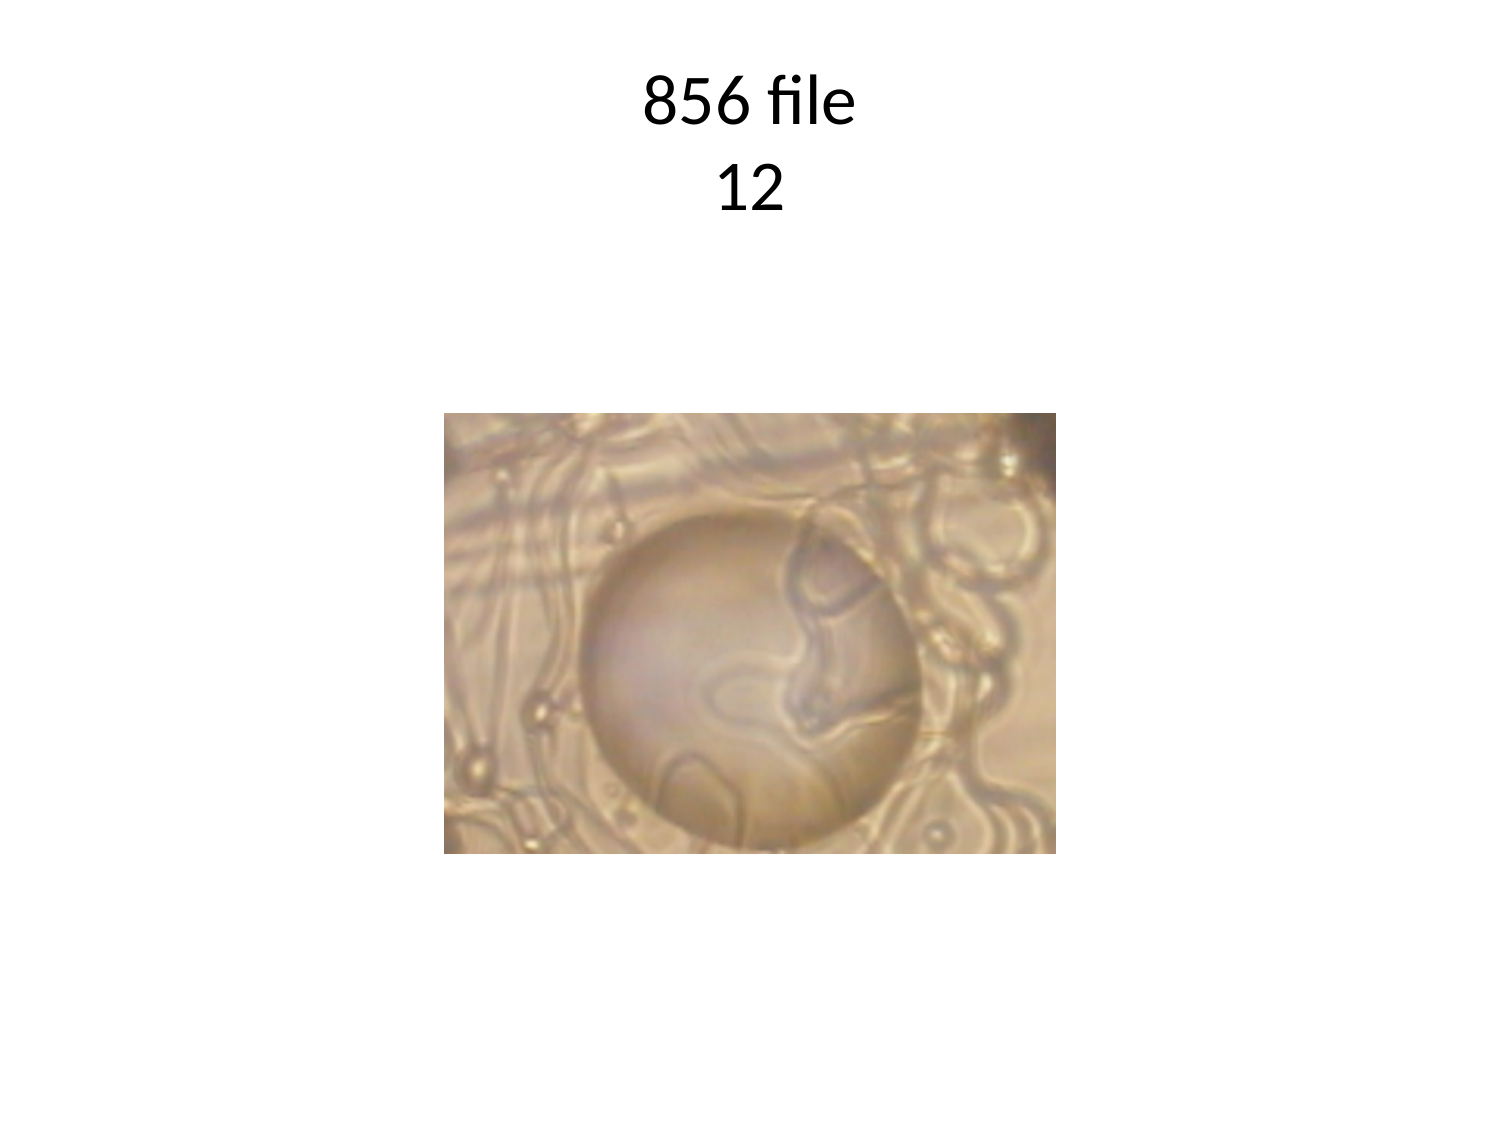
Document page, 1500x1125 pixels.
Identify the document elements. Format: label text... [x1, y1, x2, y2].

title 856 file 12 [75, 45, 1425, 233]
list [444, 413, 1056, 855]
